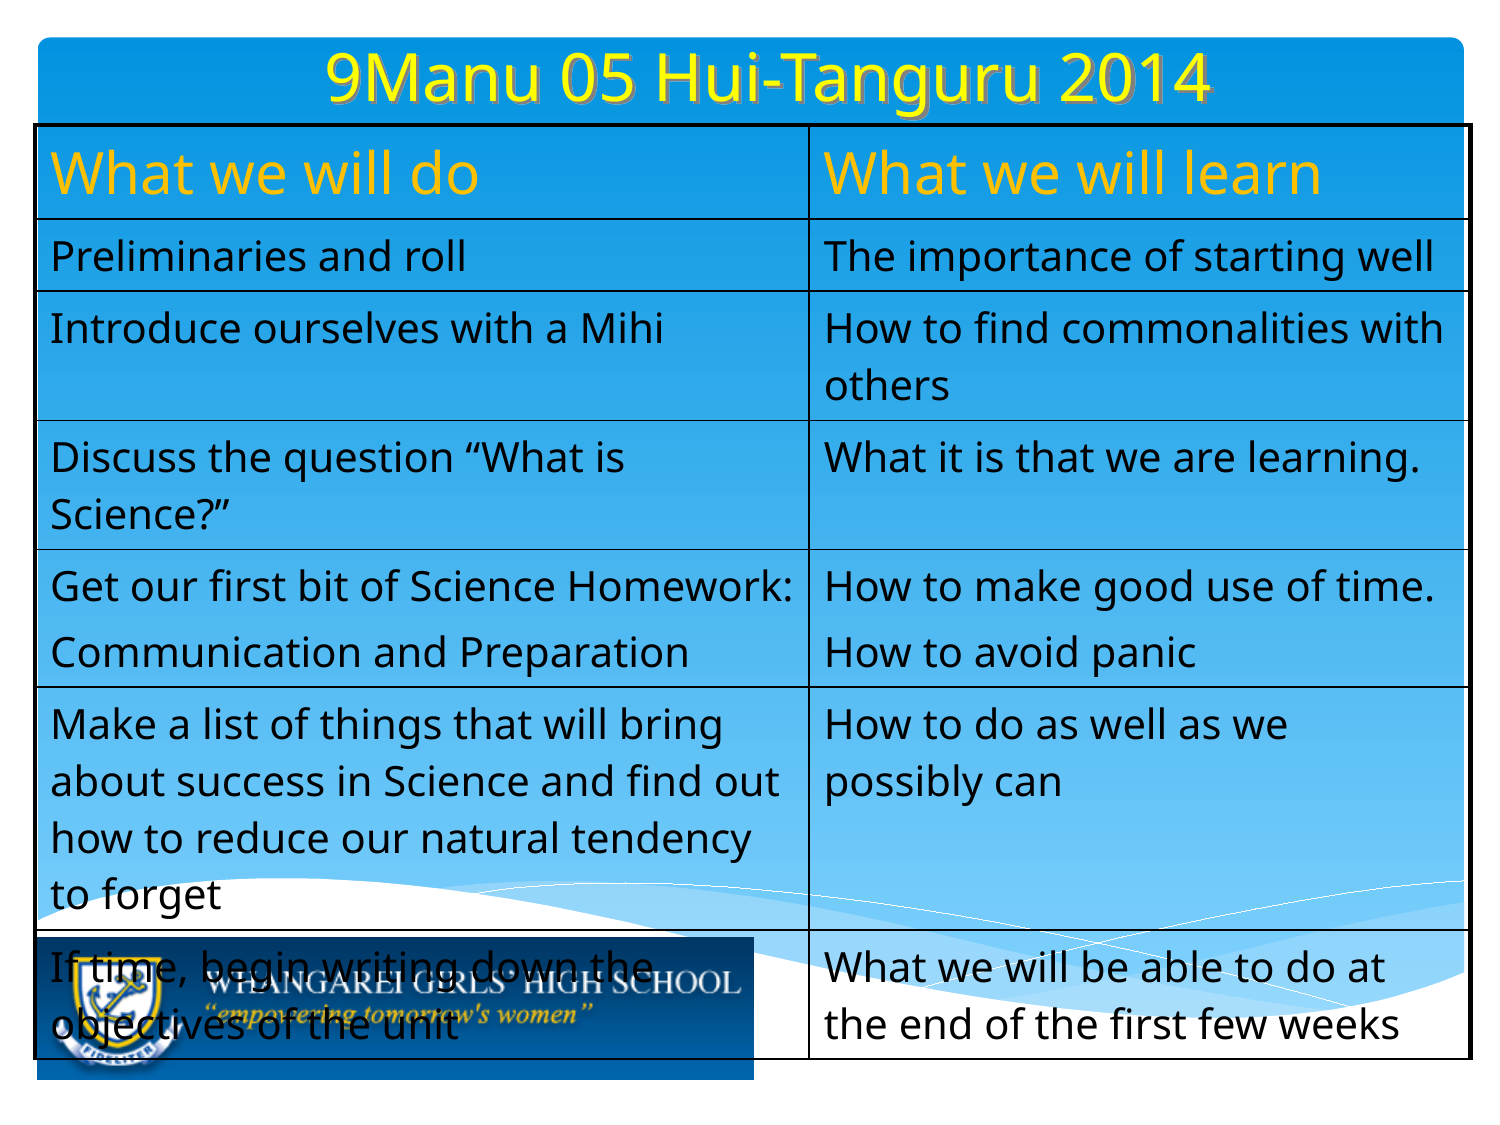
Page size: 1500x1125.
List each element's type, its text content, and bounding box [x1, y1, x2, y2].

text_box 9Manu 05 Hui-Tanguru 2014 [162, 24, 1375, 123]
table_cell Get our first bit of Science Homework: Communication and Preparation [37, 550, 808, 686]
table_header What we will learn [810, 127, 1468, 218]
table_cell How to find commonalities with others [810, 292, 1468, 420]
table_cell The importance of starting well [810, 220, 1468, 290]
table_cell Discuss the question “What is Science?” [37, 421, 808, 549]
table_header What we will do [37, 127, 808, 218]
table_cell If time, begin writing down the objectives of the unit [37, 931, 808, 1058]
picture [37, 937, 754, 1080]
table_cell Make a list of things that will bring about success in Science and find out how to reduce our natural tendency to forget [37, 688, 808, 929]
table_cell How to make good use of time. How to avoid panic [810, 550, 1468, 686]
table_cell What it is that we are learning. [810, 421, 1468, 549]
table_cell Introduce ourselves with a Mihi [37, 292, 808, 420]
table_cell What we will be able to do at the end of the first few weeks [810, 931, 1468, 1058]
table_cell Preliminaries and roll [37, 220, 808, 290]
table_cell How to do as well as we possibly can [810, 688, 1468, 929]
